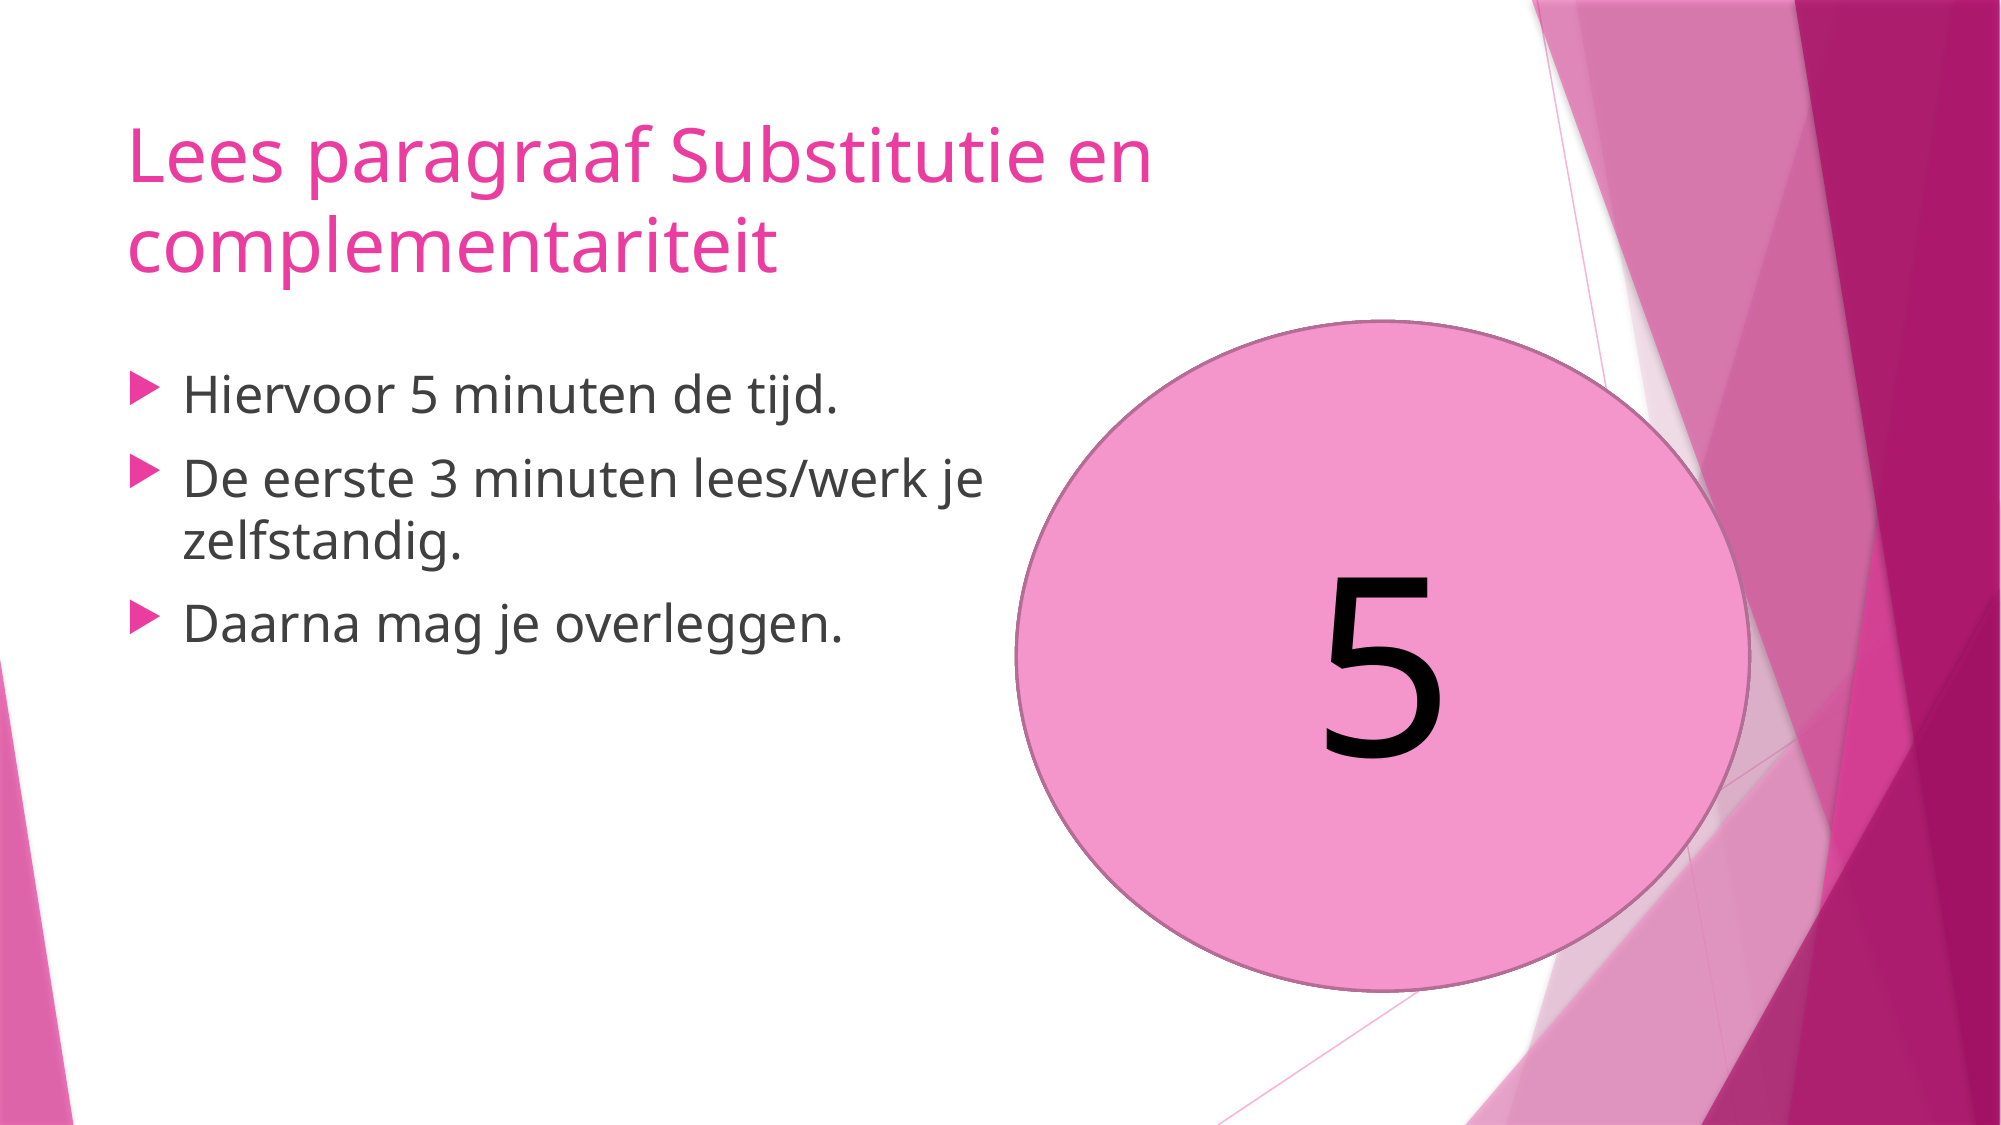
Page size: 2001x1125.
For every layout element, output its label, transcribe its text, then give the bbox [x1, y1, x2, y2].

title Lees paragraaf Substitutie en complementariteit [111, 99, 1522, 317]
list Hiervoor 5 minuten de tijd. De eerste 3 minuten lees/werk je zelfstandig. Daarna mag je overleggen. [111, 354, 1046, 992]
text_box 5 [1014, 319, 1752, 993]
